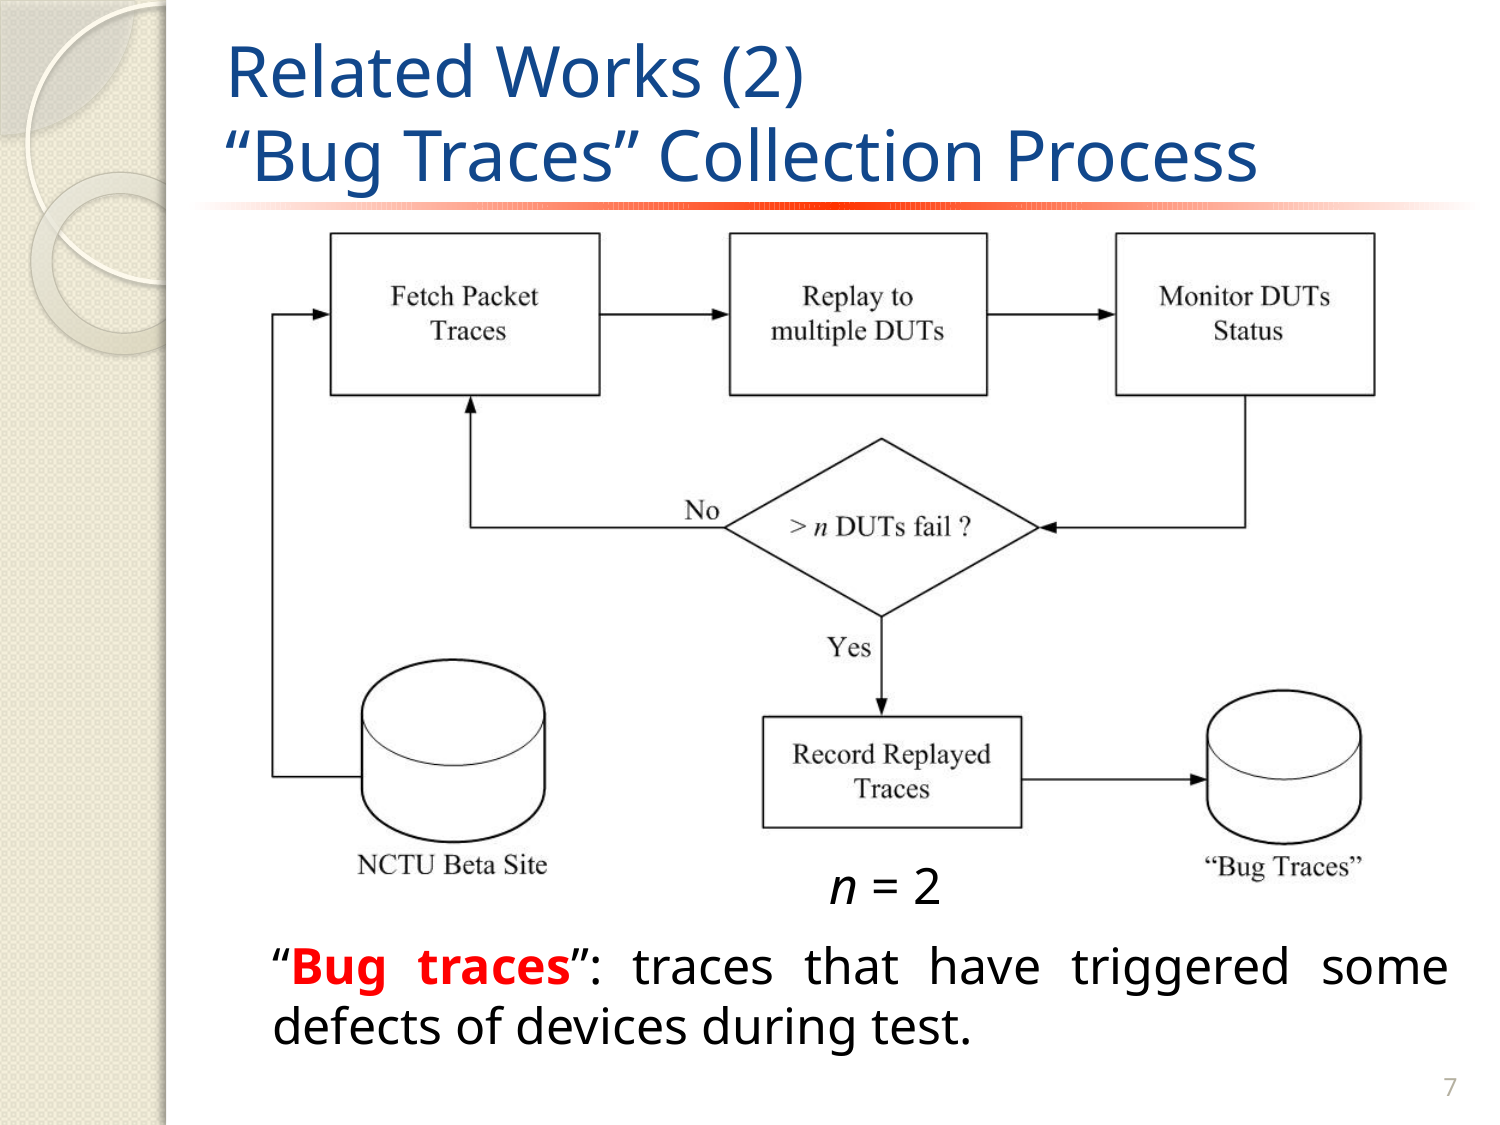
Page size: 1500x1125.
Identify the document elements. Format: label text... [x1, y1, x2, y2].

text_box n = 2 [549, 896, 1222, 922]
title Related Works (2) “Bug Traces” Collection Process [211, 17, 1441, 205]
slide_number 7 [1413, 1034, 1488, 1113]
text_box “Bug traces”: traces that have triggered some defects of devices during test. [182, 926, 1466, 1062]
picture [271, 232, 1376, 886]
